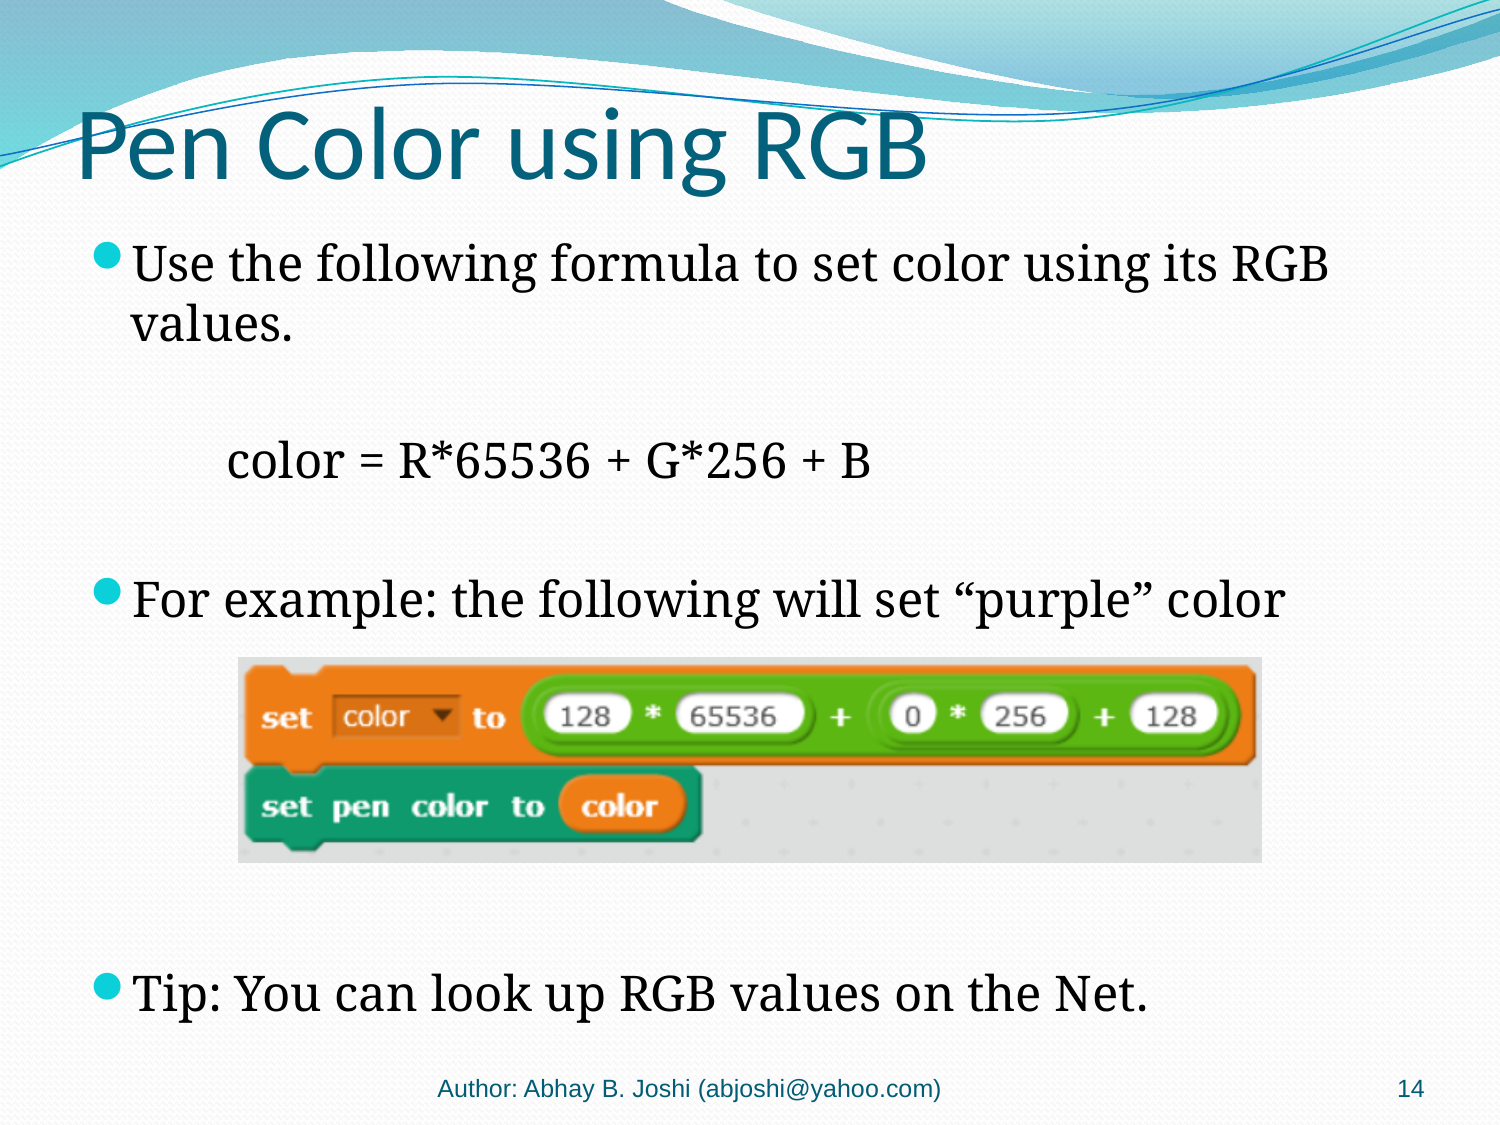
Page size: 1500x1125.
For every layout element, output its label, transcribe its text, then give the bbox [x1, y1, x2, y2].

slide_number 14 [1299, 1042, 1425, 1103]
list Use the following formula to set color using its RGB values. color = R*65536 + G*256 + B For example: the following will set “purple” color Tip: You can look up RGB values on the Net. [75, 224, 1425, 1038]
title Pen Color using RGB [75, 12, 1425, 200]
picture [237, 657, 1262, 863]
footer Author: Abhay B. Joshi (abjoshi@yahoo.com) [437, 1042, 988, 1103]
